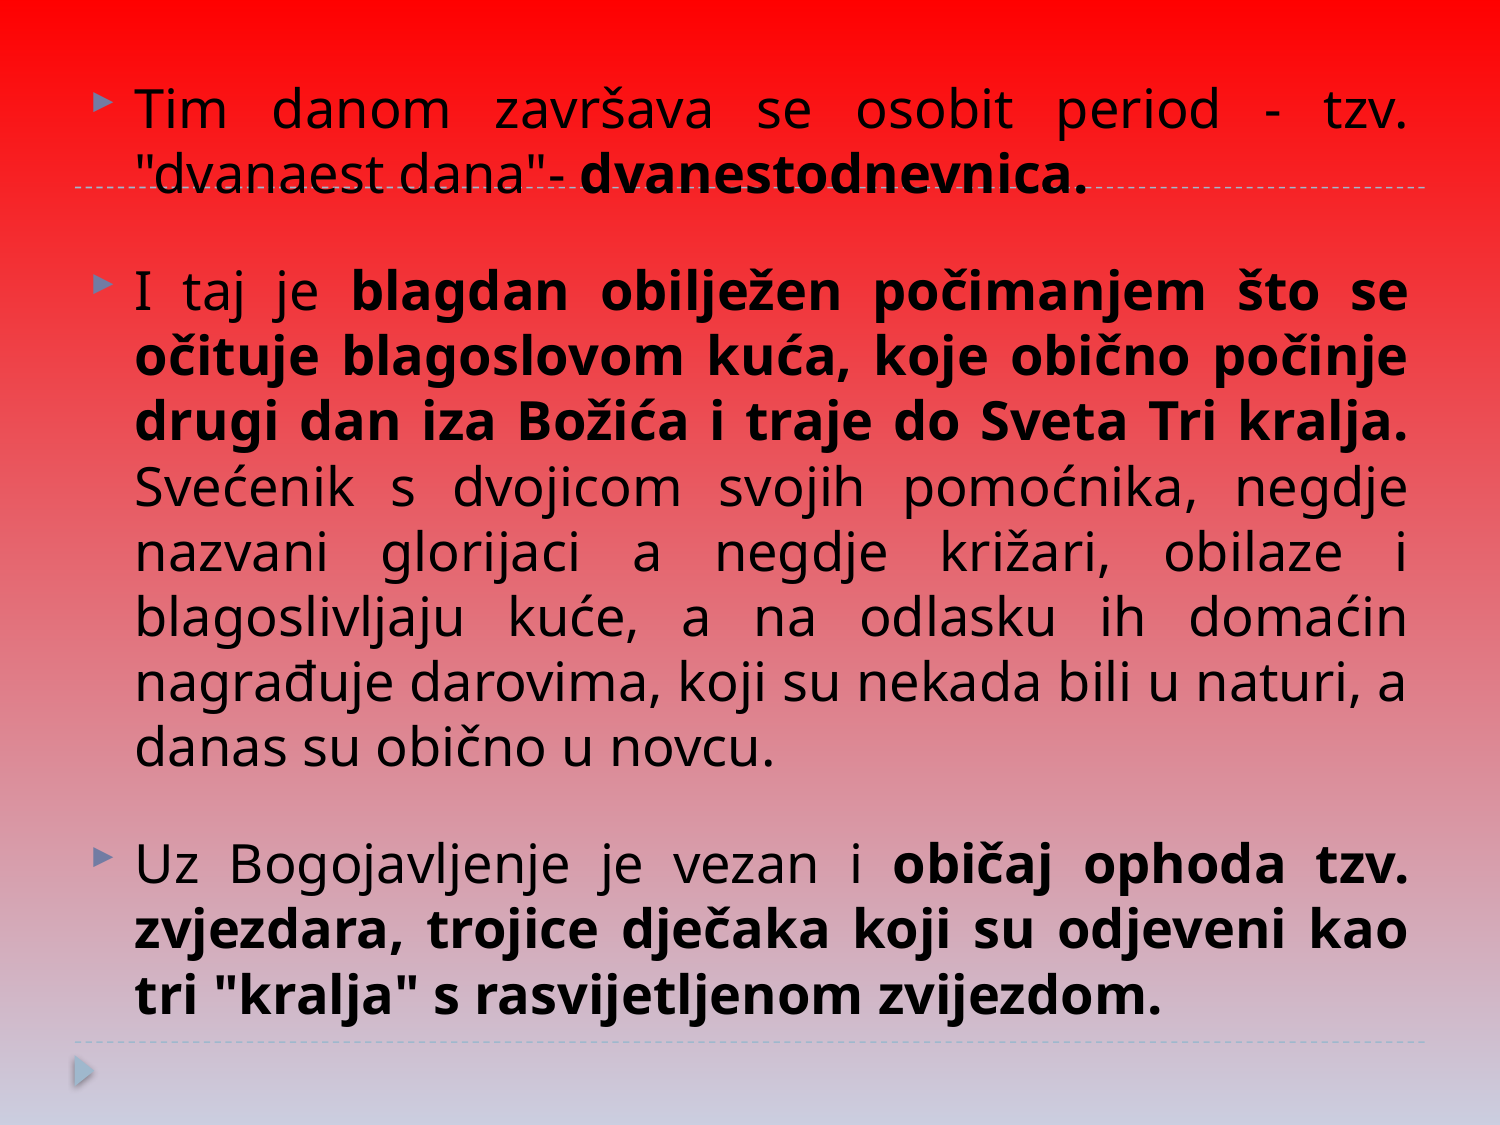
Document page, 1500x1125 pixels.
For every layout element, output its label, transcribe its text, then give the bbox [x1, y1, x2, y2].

list Tim danom završava se osobit period - tzv. "dvanaest dana"- dvanestodnevnica. I taj je blagdan obilježen počimanjem što se očituje blagoslovom kuća, koje obično počinje drugi dan iza Božića i traje do Sveta Tri kralja. Svećenik s dvojicom svojih pomoćnika, negdje nazvani glorijaci a negdje križari, obilaze i blagoslivljaju kuće, a na odlasku ih domaćin nagrađuje darovima, koji su nekada bili u naturi, a danas su obično u novcu. Uz Bogojavljenje je vezan i običaj ophoda tzv. zvjezdara, trojice dječaka koji su odjeveni kao tri "kralja" s rasvijetljenom zvijezdom. [75, 66, 1425, 1083]
